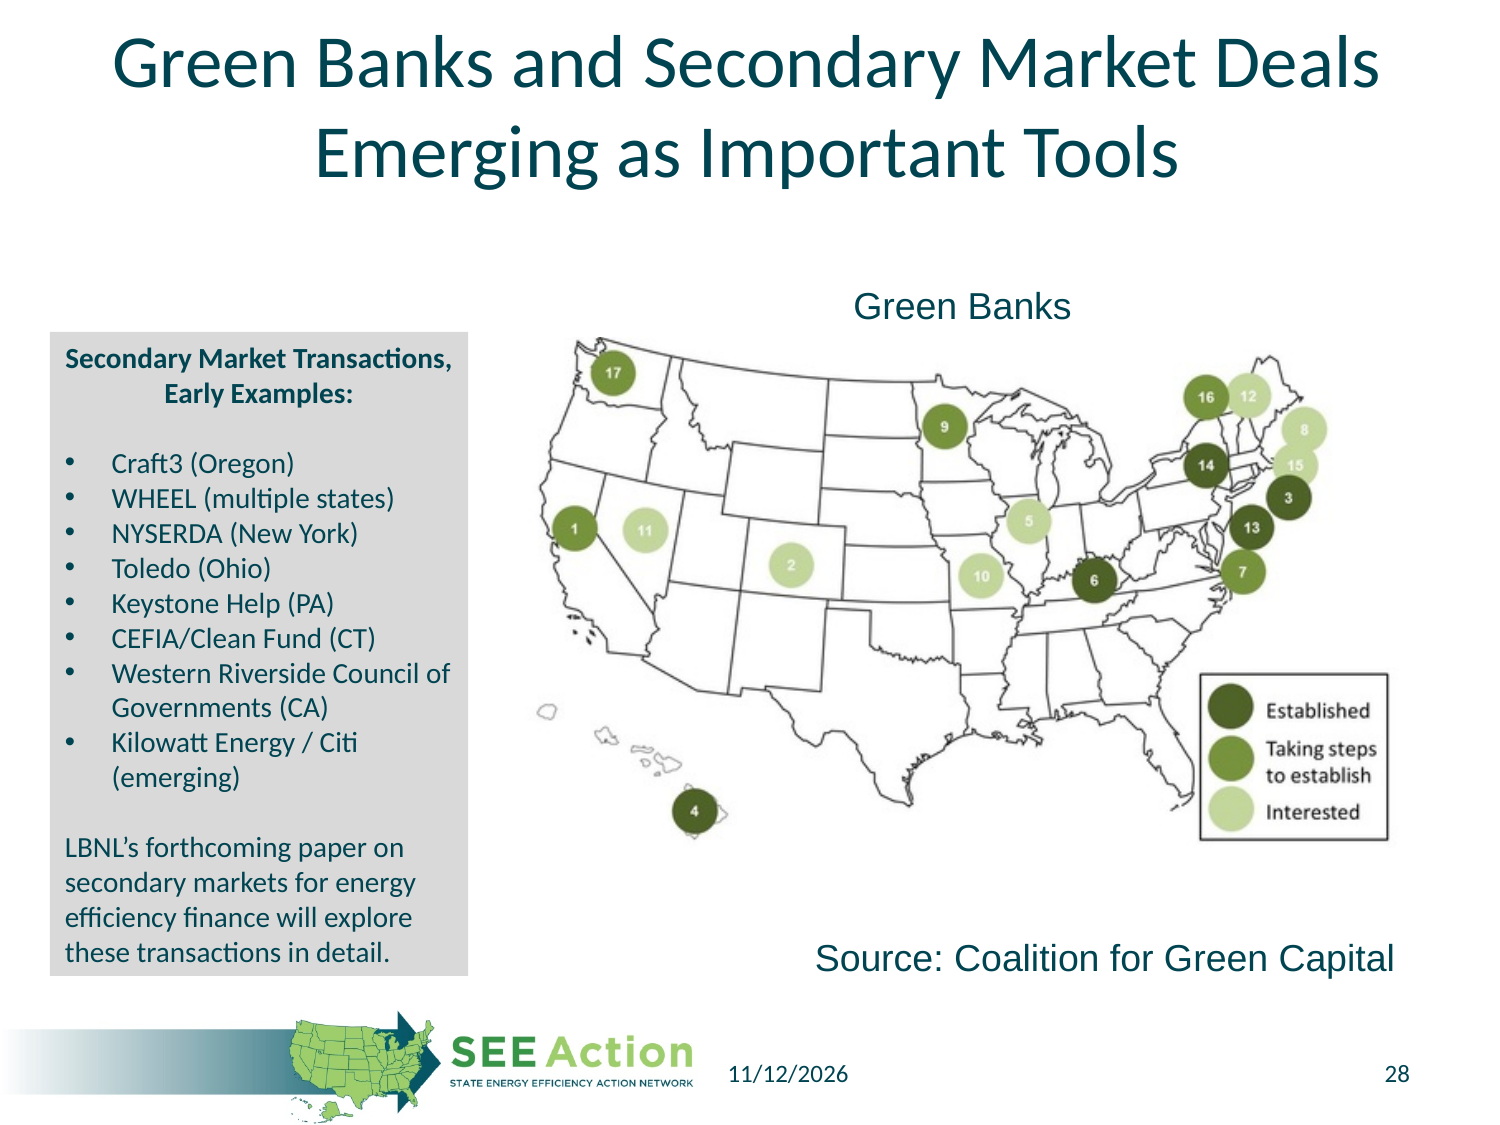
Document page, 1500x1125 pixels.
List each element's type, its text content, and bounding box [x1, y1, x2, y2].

title Green Banks and Secondary Market Deals Emerging as Important Tools [71, 8, 1423, 197]
text_box Secondary Market Transactions, Early Examples: Craft3 (Oregon) WHEEL (multiple states) NYSERDA (New York) Toledo (Ohio) Keystone Help (PA) CEFIA/Clean Fund (CT) Western Riverside Council of Governments (CA) Kilowatt Energy / Citi (emerging) LBNL’s forthcoming paper on secondary markets for energy efficiency finance will explore these transactions in detail. [48, 330, 470, 978]
text_box Source: Coalition for Green Capital [799, 926, 1500, 987]
picture [0, 1010, 713, 1125]
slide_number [712, 1042, 1063, 1103]
slide_number 27 [1074, 1042, 1425, 1103]
picture [512, 337, 1400, 849]
text_box Green Banks [525, 274, 1400, 335]
